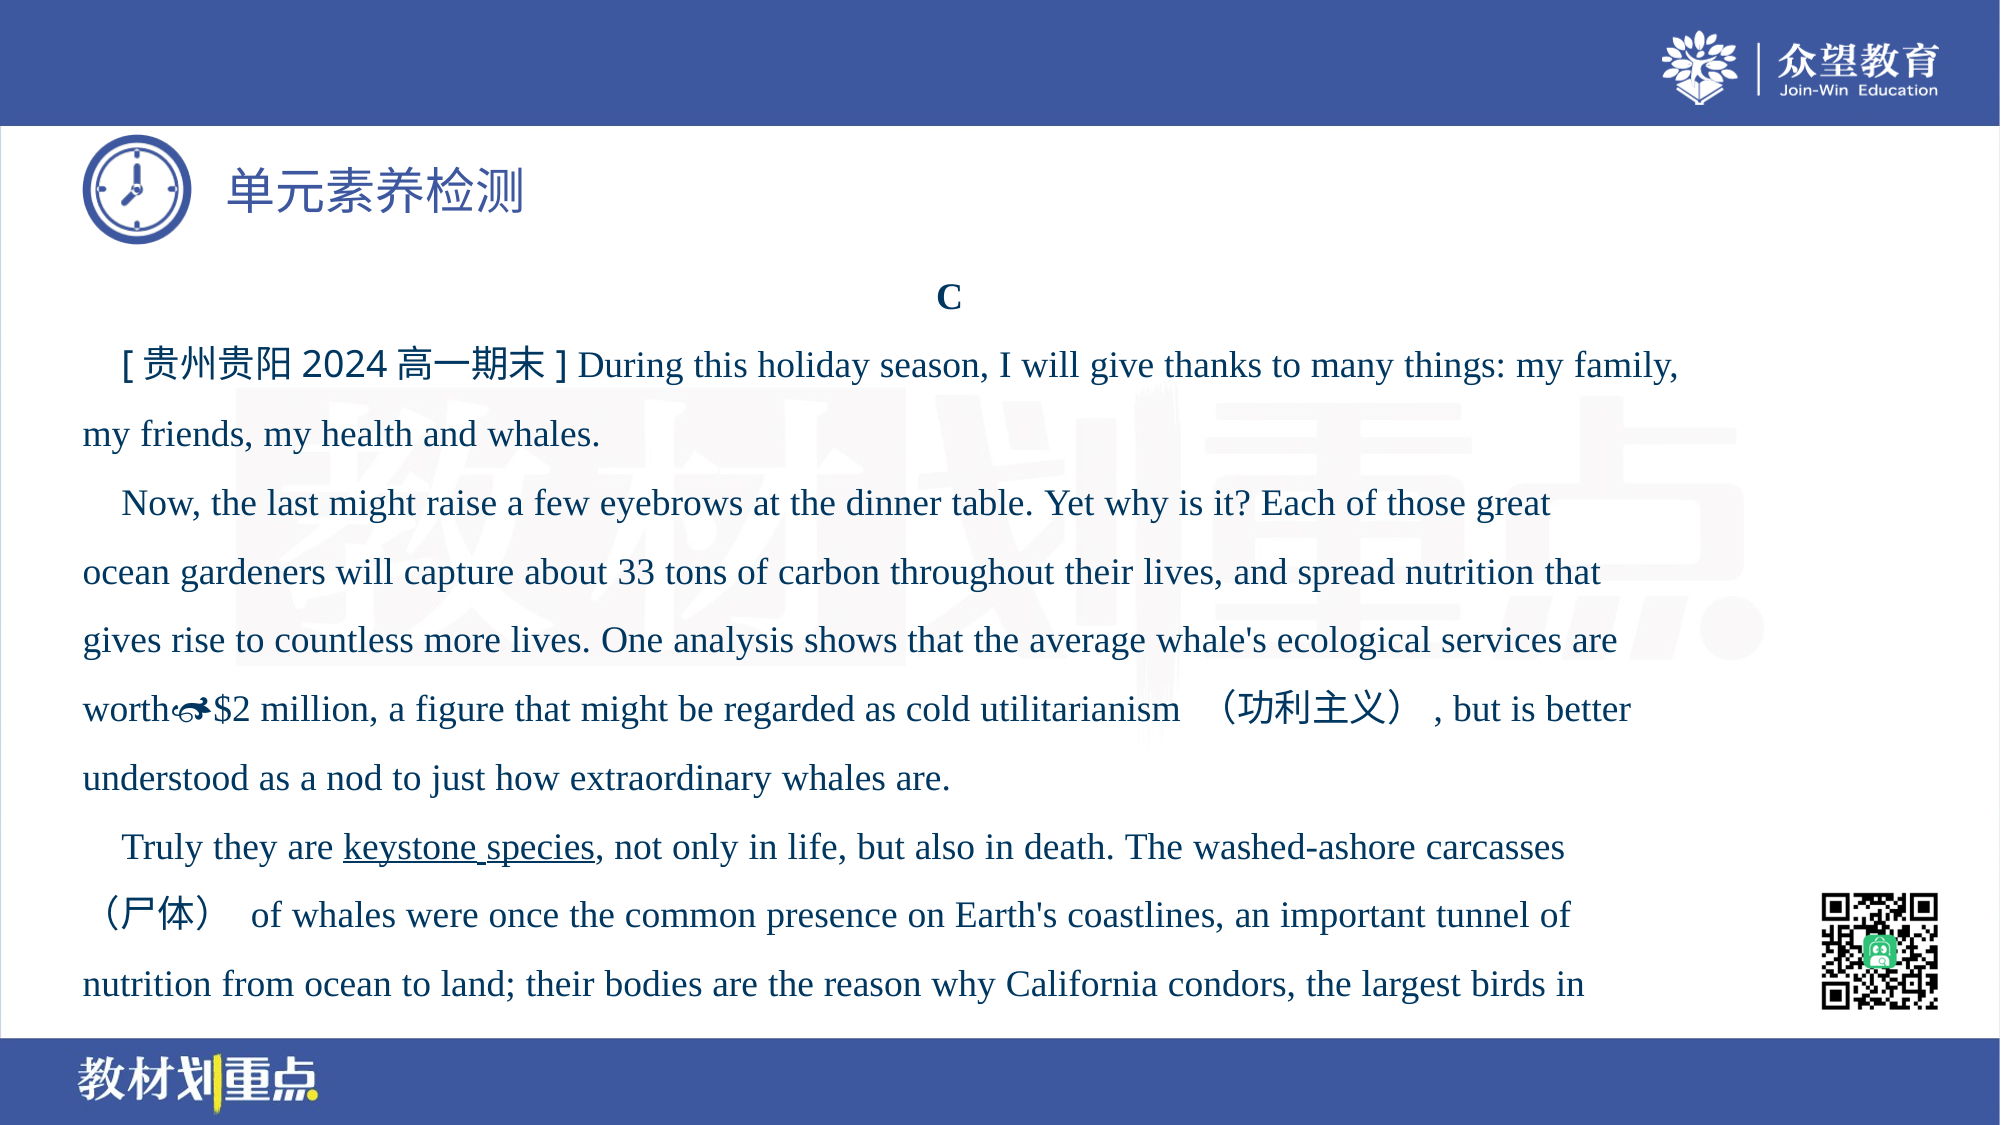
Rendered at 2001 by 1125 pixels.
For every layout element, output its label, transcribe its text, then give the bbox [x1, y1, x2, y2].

picture [0, 0, 2000, 1125]
text_box C [贵州贵阳2024高一期末] During this holiday season, I will give thanks to many things: my family, my friends, my health and whales. Now, the last might raise a few eyebrows at the dinner table. Yet why is it? Each of those great ocean gardeners will capture about 33 tons of carbon throughout their lives, and spread nutrition that gives rise to countless more lives. One analysis shows that the average whale's ecological services are worth$2 million, a figure that might be regarded as cold utilitarianism （功利主义）, but is better understood as a nod to just how extraordinary whales are. Truly they are keystone species, not only in life, but also in death. The washed-ashore carcasses （尸体） of whales were once the common presence on Earth's coastlines, an important tunnel of nutrition from ocean to land; their bodies are the reason why California condors, the largest birds in [82, 247, 1817, 1005]
